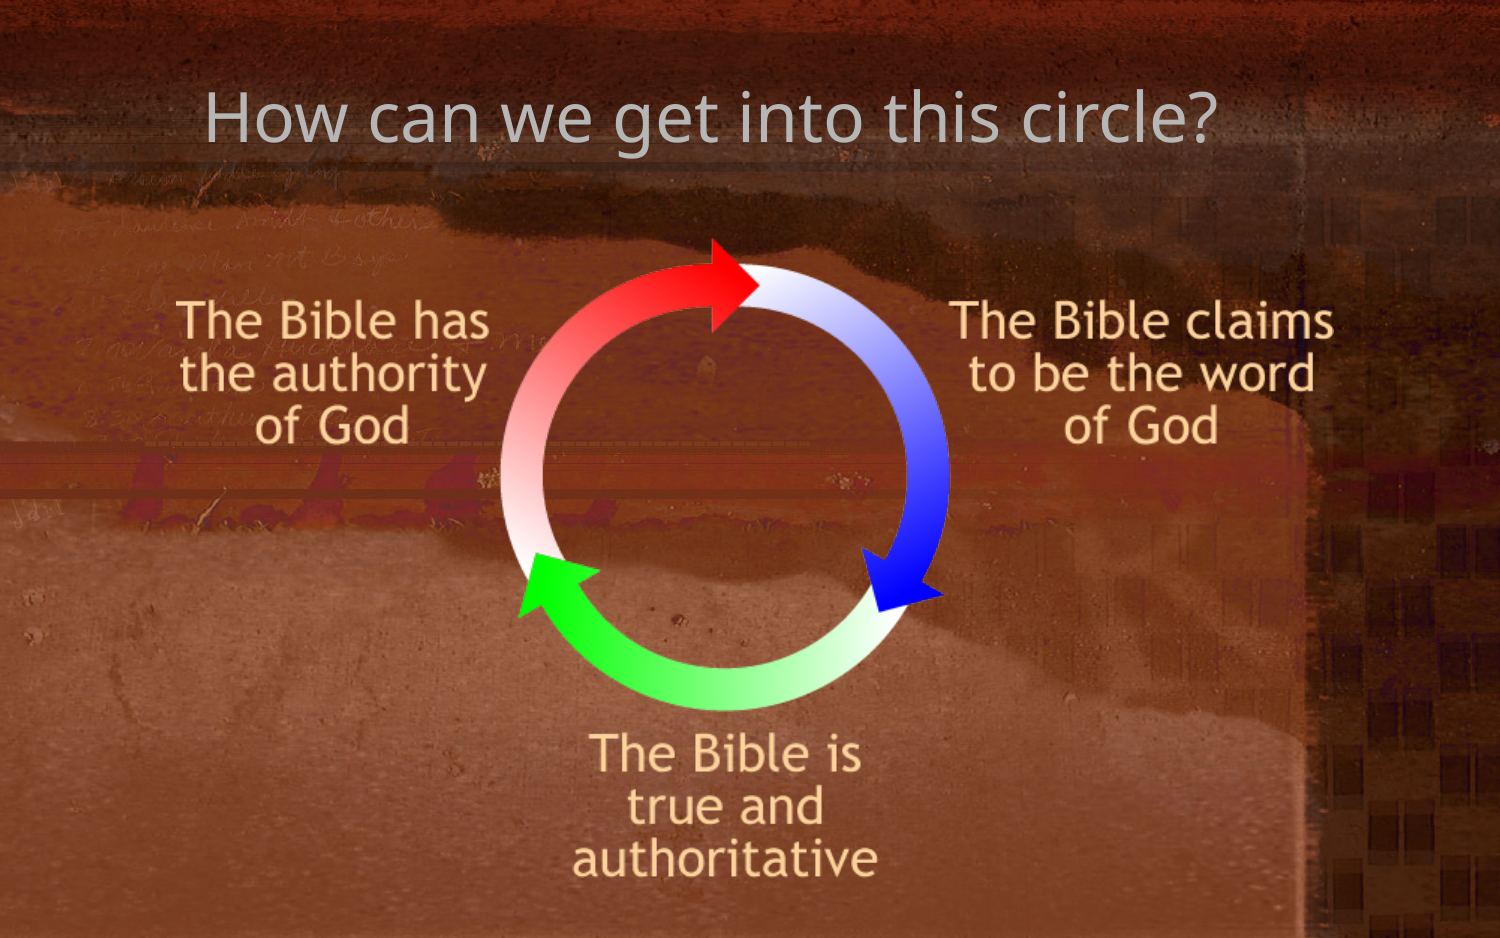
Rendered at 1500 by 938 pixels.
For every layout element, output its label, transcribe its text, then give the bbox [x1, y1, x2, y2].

picture [0, 0, 1500, 938]
title How can we get into this circle? [187, 72, 1407, 157]
